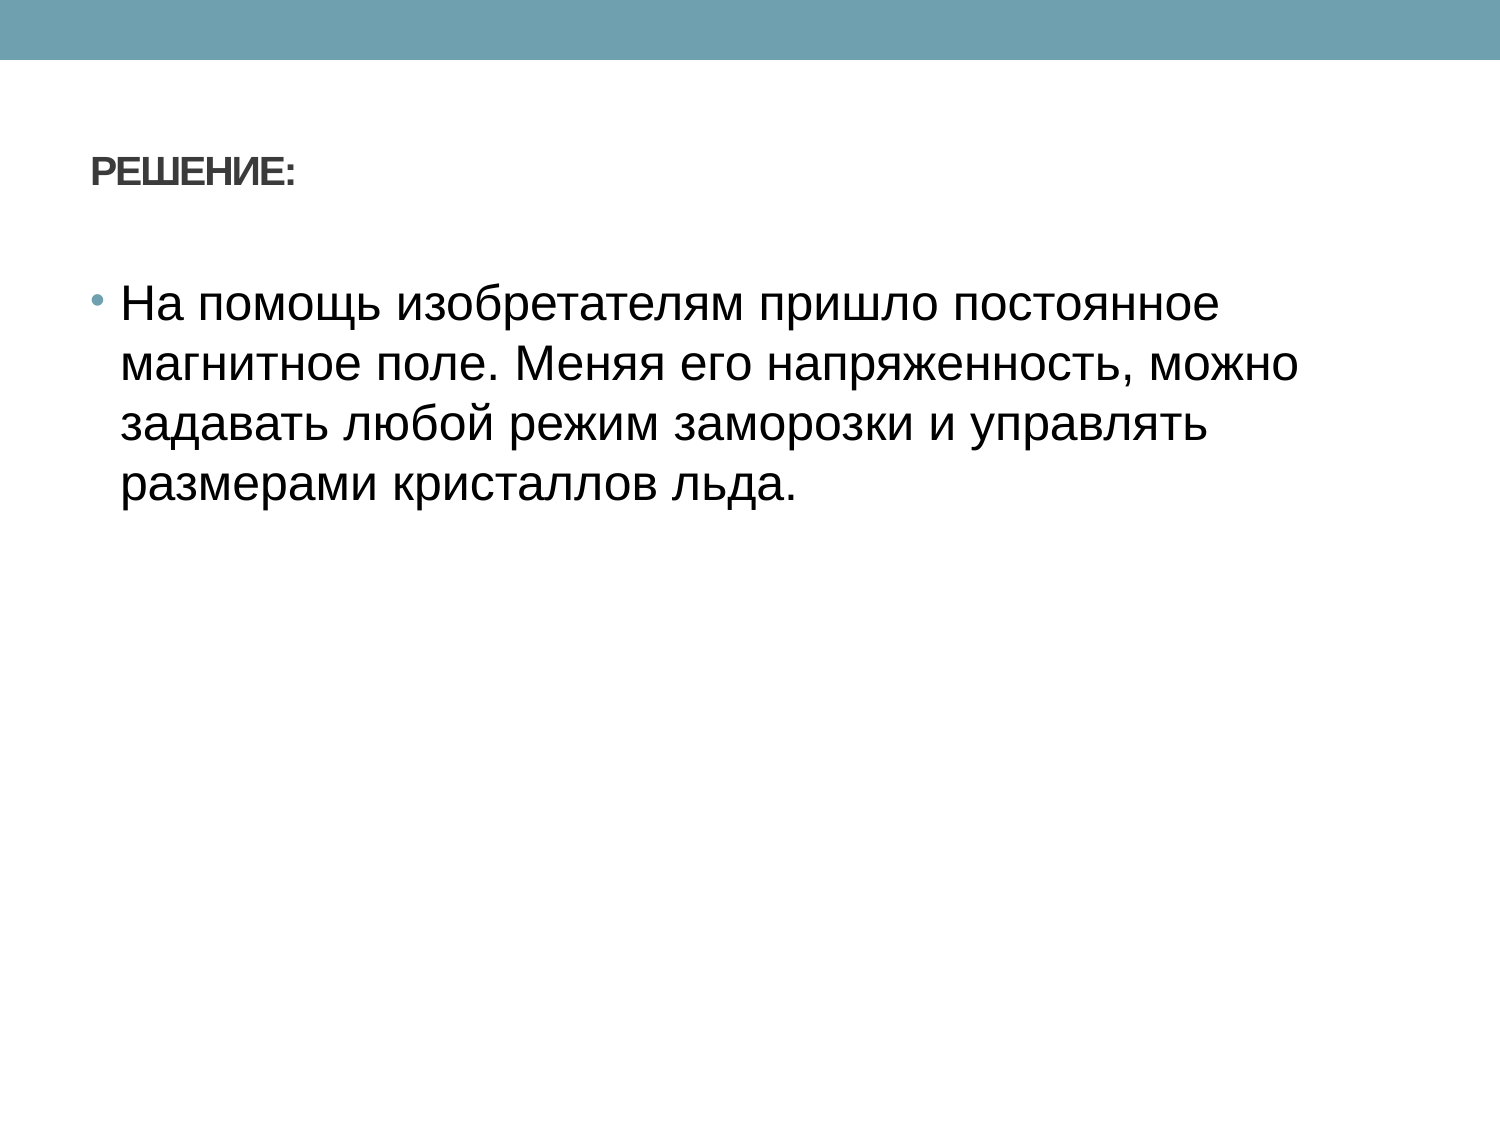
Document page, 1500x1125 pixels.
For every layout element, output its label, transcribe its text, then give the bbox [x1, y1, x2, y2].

list На помощь изобретателям пришло постоянное магнитное поле. Меняя его напряженность, можно задавать любой режим заморозки и управлять размерами кристаллов льда. [75, 262, 1425, 1063]
title РЕШЕНИЕ: [75, 87, 1425, 250]
